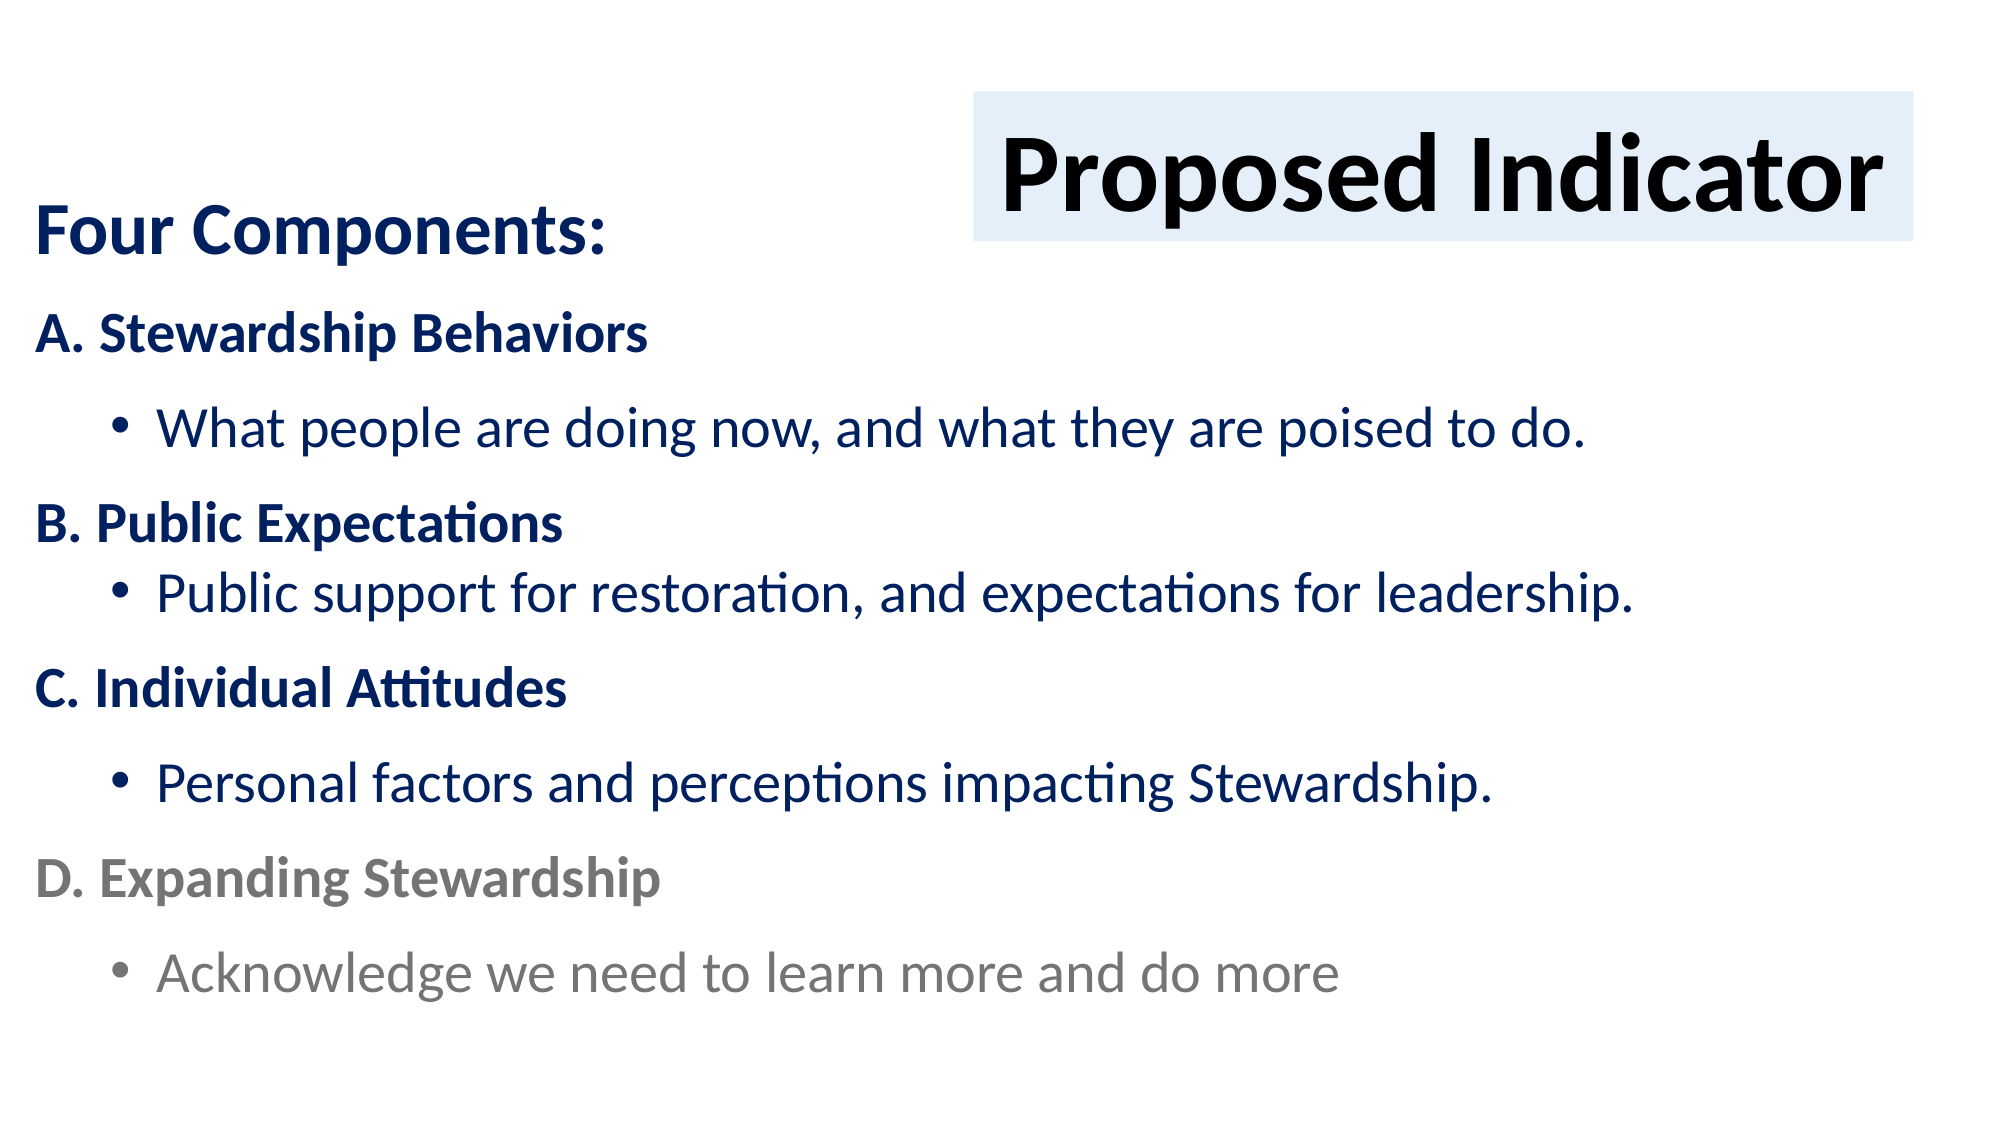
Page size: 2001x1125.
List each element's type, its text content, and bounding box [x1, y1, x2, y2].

text_box Proposed Indicator [973, 91, 1914, 242]
text_box Four Components: A. Stewardship Behaviors What people are doing now, and what they are poised to do. B. Public Expectations Public support for restoration, and expectations for leadership. C. Individual Attitudes Personal factors and perceptions impacting Stewardship. D. Expanding Stewardship Acknowledge we need to learn more and do more [20, 171, 1980, 1107]
